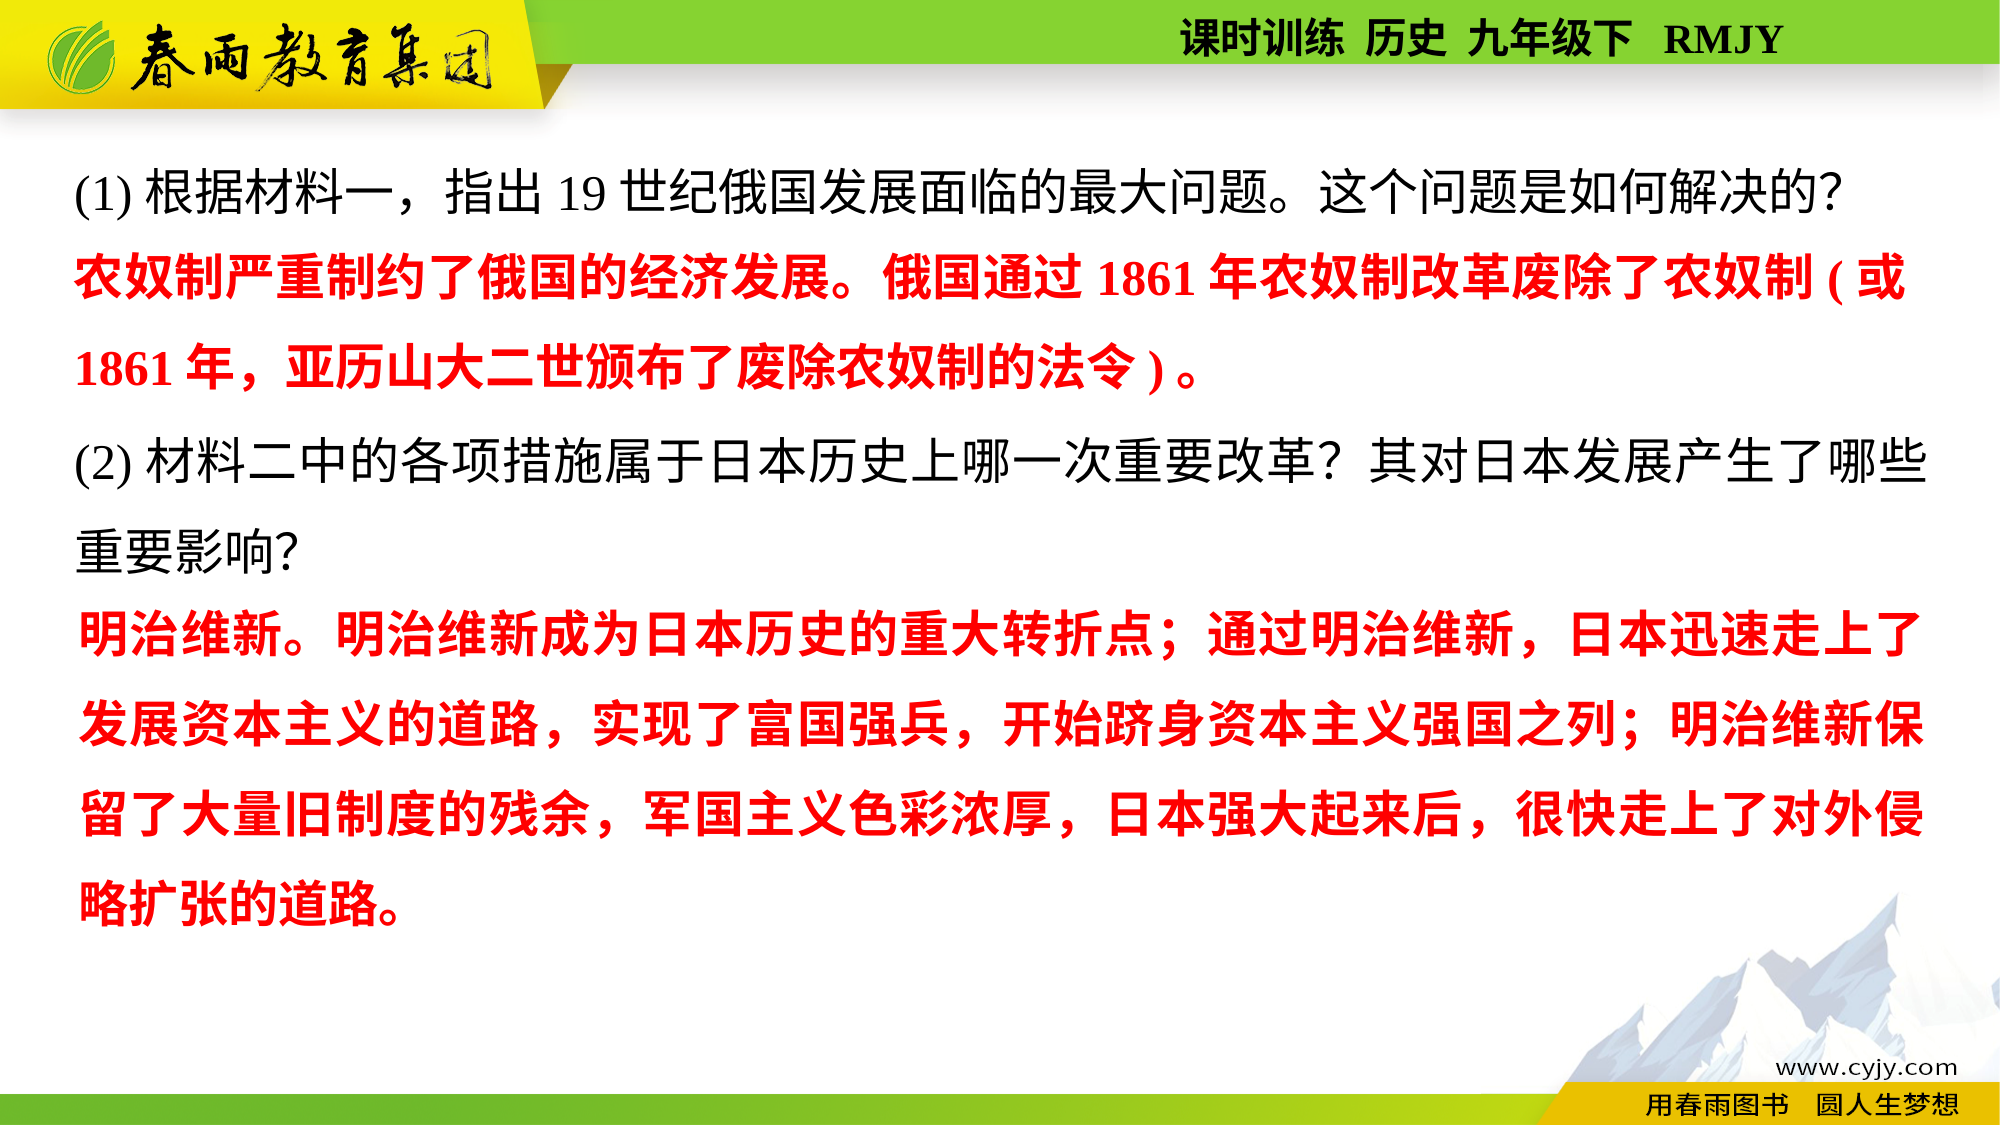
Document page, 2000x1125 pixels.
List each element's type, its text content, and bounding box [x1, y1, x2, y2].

list (1)根据材料一，指出19世纪俄国发展面临的最大问题。这个问题是如何解决的？ (2)材料二中的各项措施属于日本历史上哪一次重要改革？其对日本发展产生了哪些重要影响？ [59, 122, 1944, 956]
picture [0, 0, 2000, 1125]
text_box 农奴制严重制约了俄国的经济发展。俄国通过1861年农奴制改革废除了农奴制(或1861年，亚历山大二世颁布了废除农奴制的法令)。 [59, 208, 1933, 403]
text_box 明治维新。明治维新成为日本历史的重大转折点；通过明治维新，日本迅速走上了发展资本主义的道路，实现了富国强兵，开始跻身资本主义强国之列；明治维新保留了大量旧制度的残余，军国主义色彩浓厚，日本强大起来后，很快走上了对外侵略扩张的道路。 [63, 564, 1941, 940]
